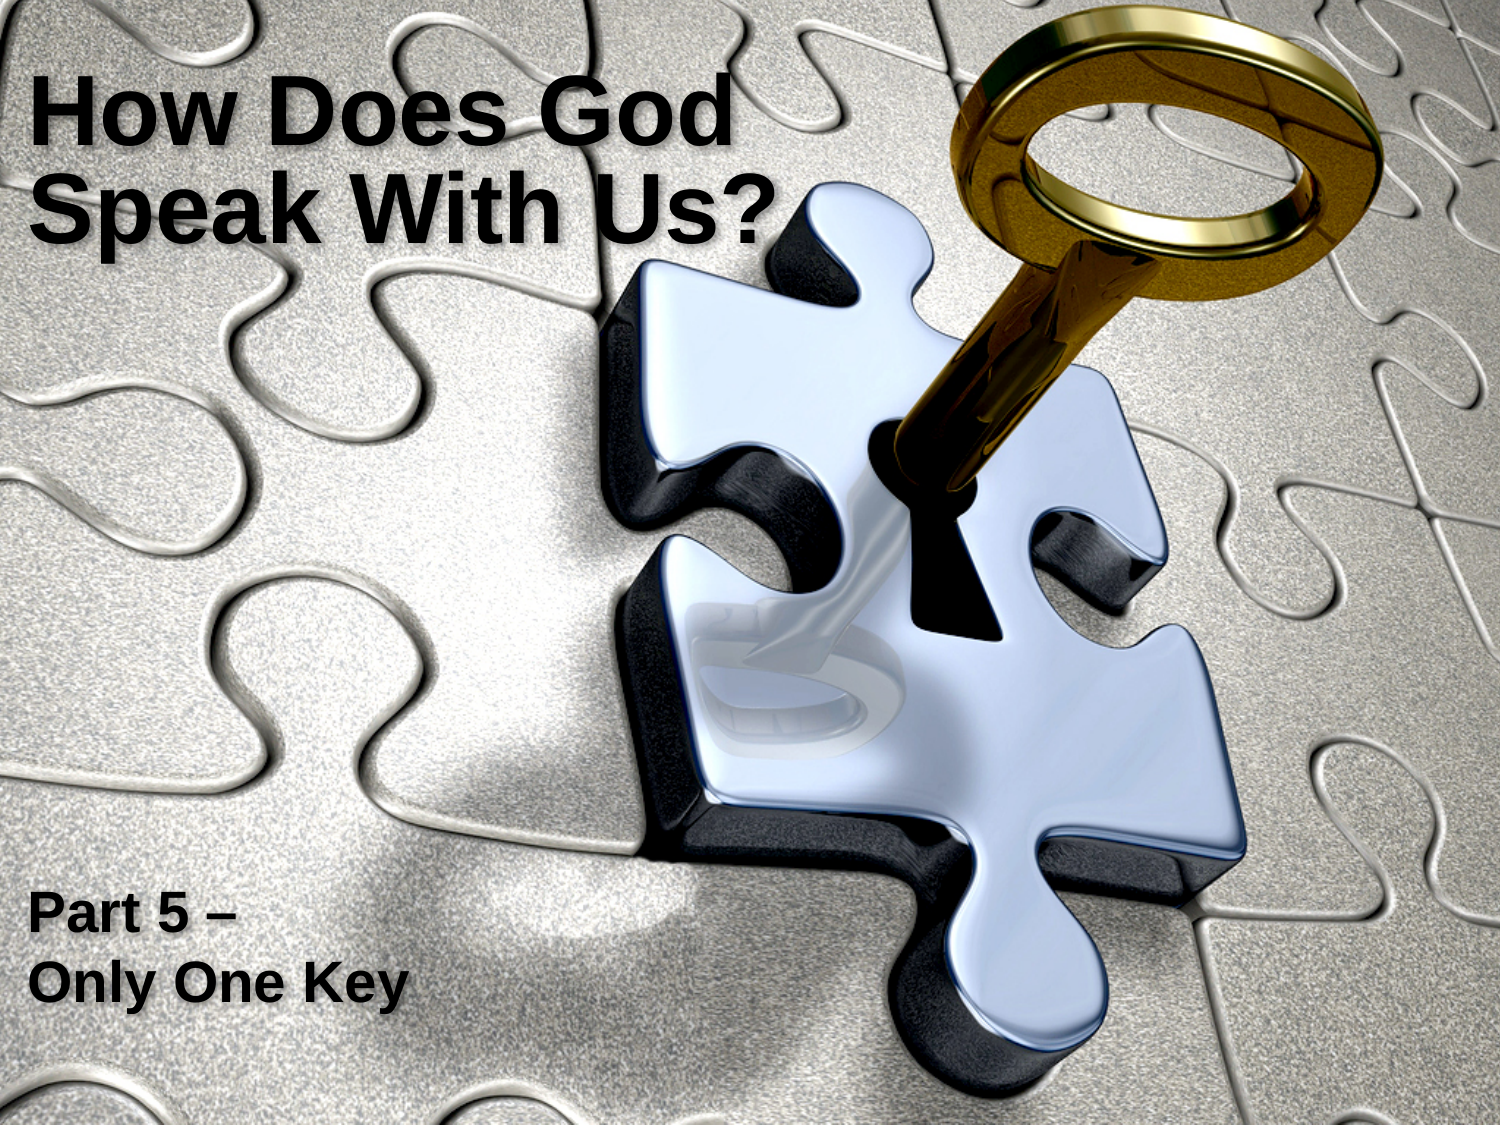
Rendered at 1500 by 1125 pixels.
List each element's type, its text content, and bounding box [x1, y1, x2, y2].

title How Does God Speak With Us? [12, 46, 833, 285]
picture [0, 0, 1500, 1125]
subtitle Part 5 – Only One Key [12, 866, 634, 1044]
